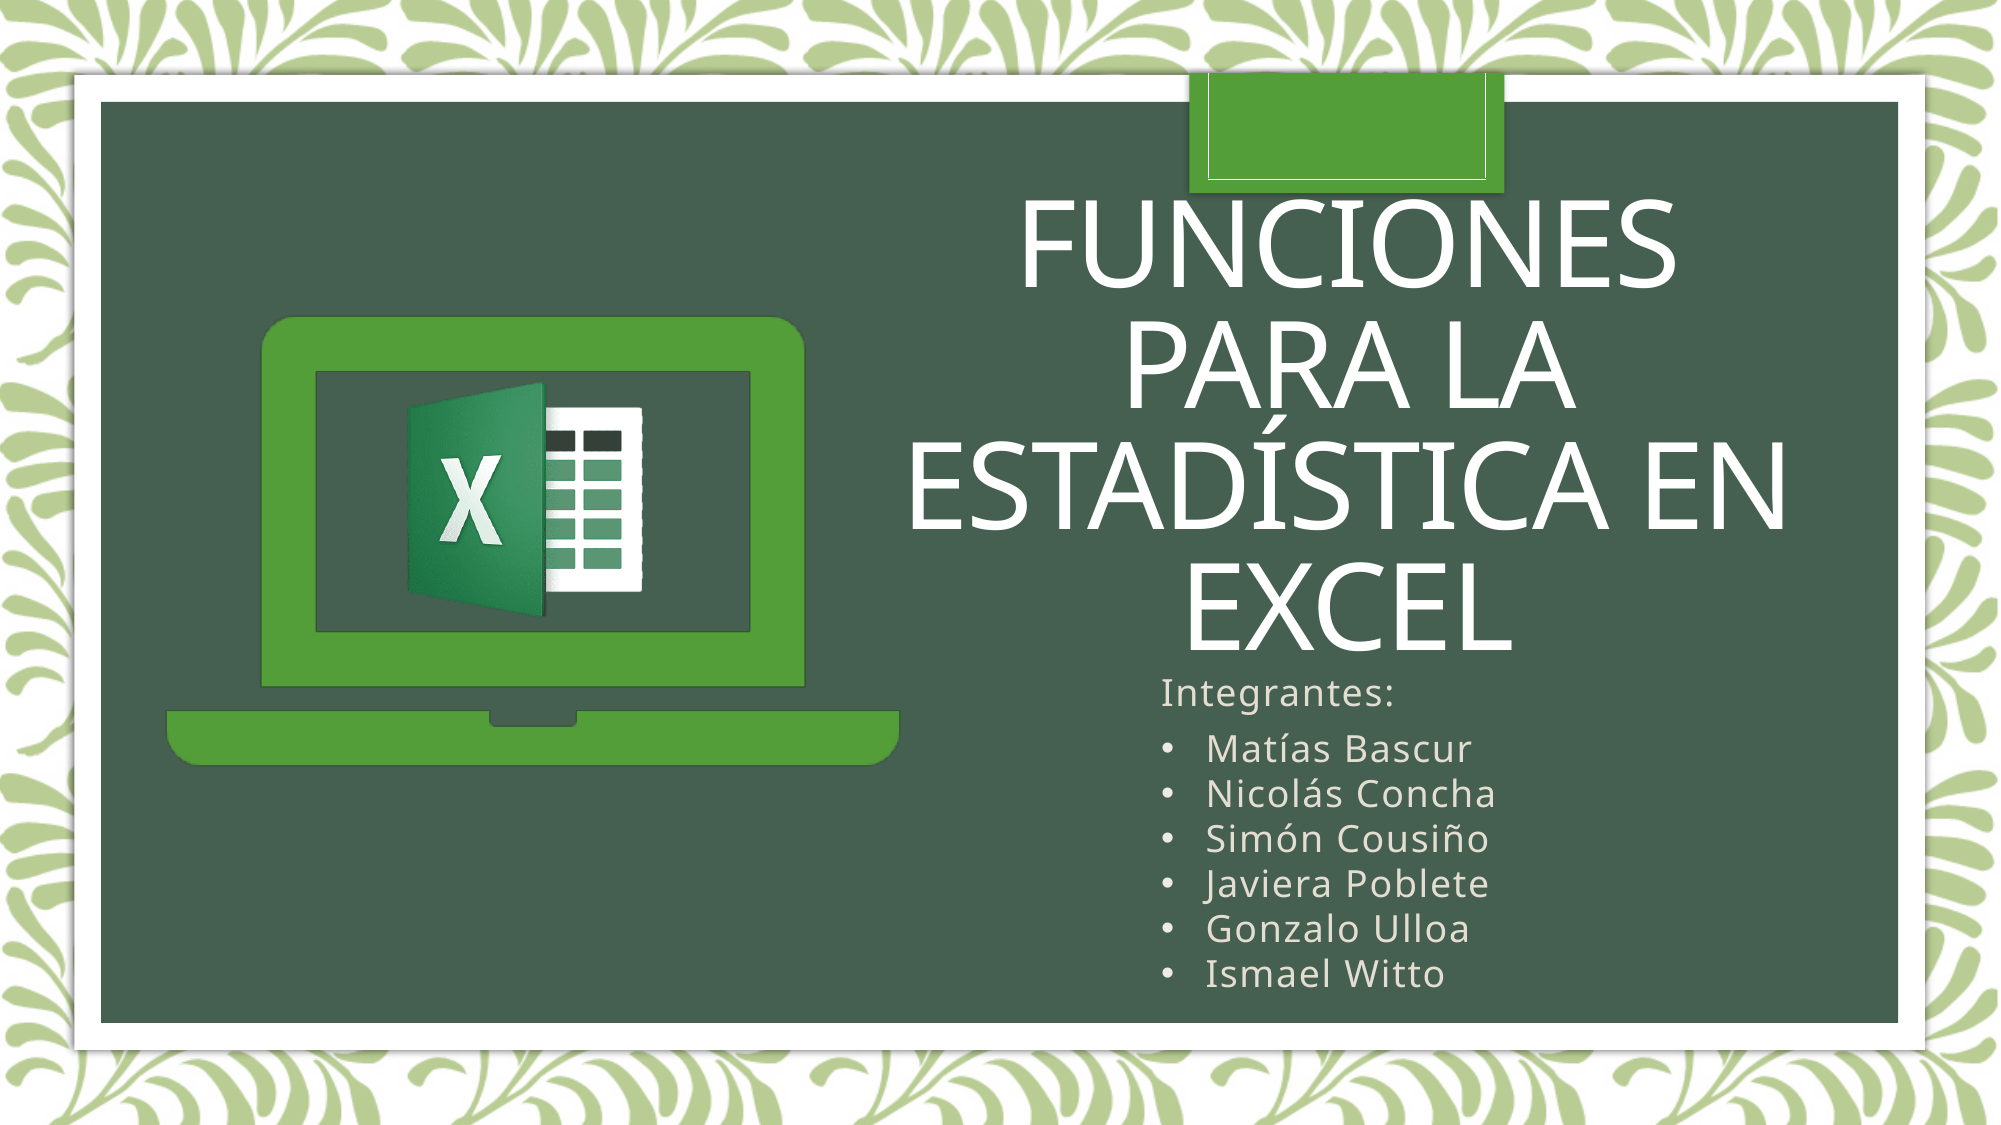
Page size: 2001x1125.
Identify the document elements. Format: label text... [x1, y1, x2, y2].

subtitle Integrantes: Matías Bascur Nicolás Concha Simón Cousiño Javiera Poblete Gonzalo Ulloa Ismael Witto [1146, 661, 1582, 1005]
text_box [101, 101, 1899, 1023]
text_box [1188, 72, 1505, 194]
title Funciones para la estadística en Excel [917, 183, 1816, 683]
text_box [74, 74, 1925, 1050]
picture [155, 163, 912, 920]
